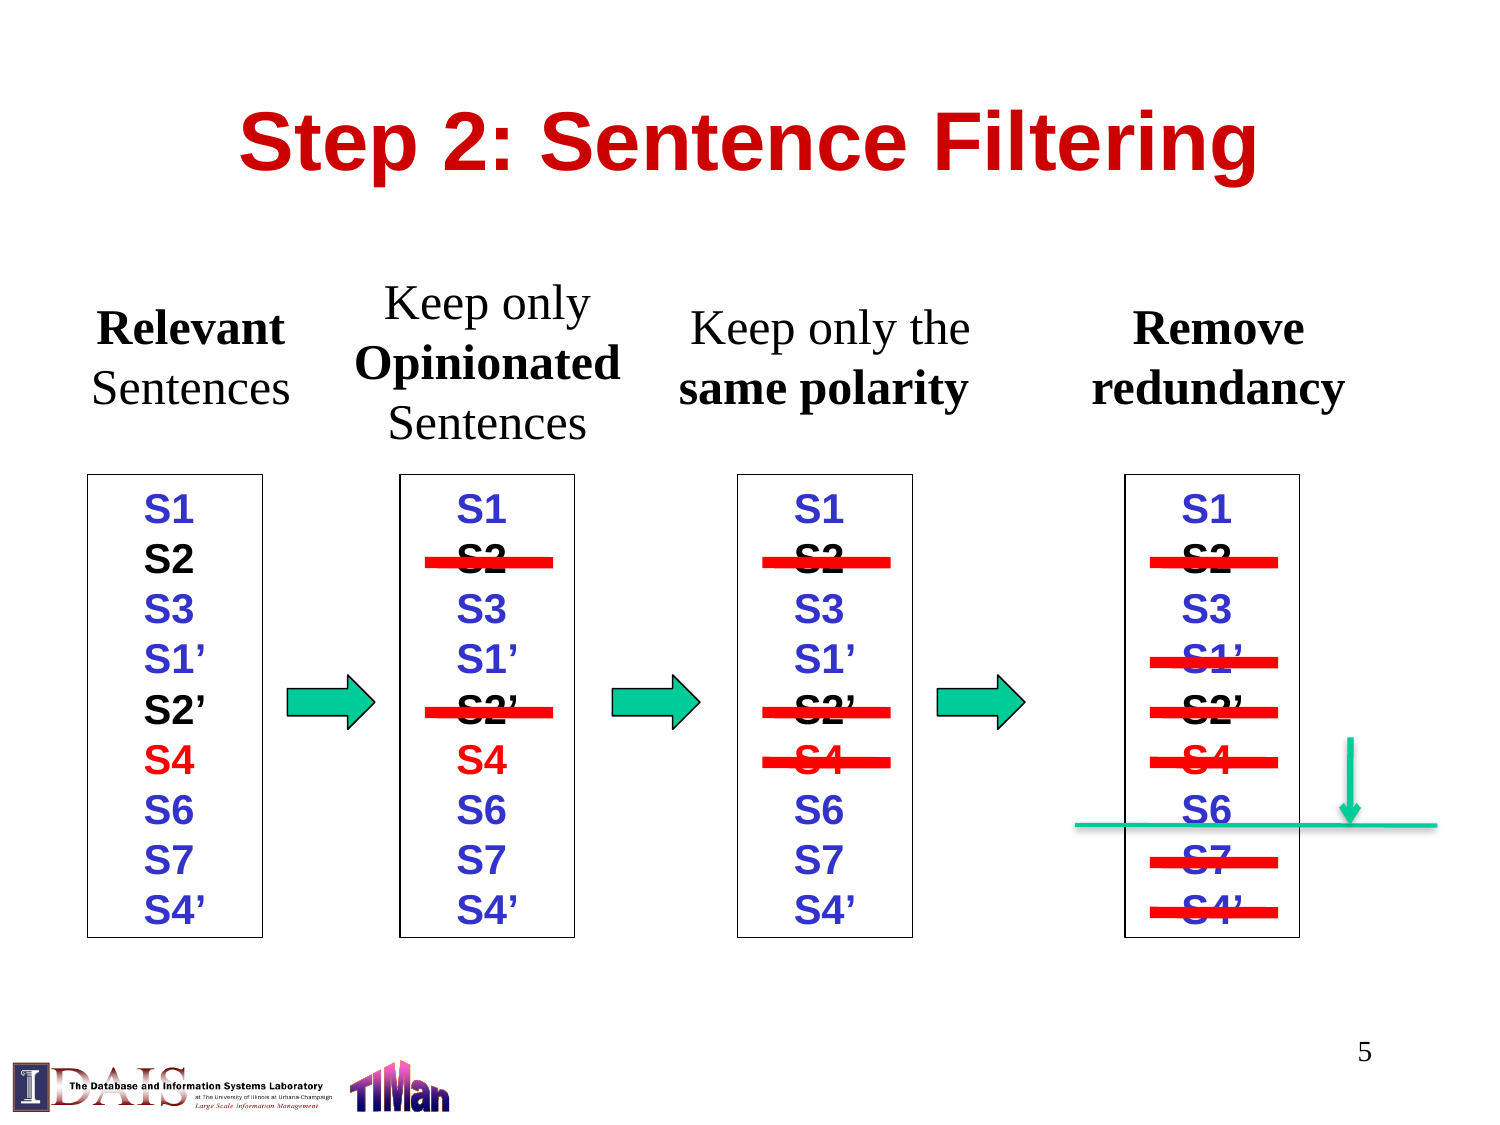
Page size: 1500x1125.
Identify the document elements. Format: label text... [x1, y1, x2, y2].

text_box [1074, 737, 1438, 863]
text_box S1’ S2’ S3’ S1’ S2’ S4’ S6’ S7’ S4’ [85, 473, 265, 939]
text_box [654, 287, 935, 938]
text_box Relevant Sentences [76, 287, 282, 423]
title Step 2: Sentence Filtering [0, 49, 1500, 226]
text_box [287, 262, 650, 938]
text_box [937, 287, 1376, 938]
slide_number 5 [1074, 1024, 1388, 1101]
picture [12, 1062, 338, 1113]
